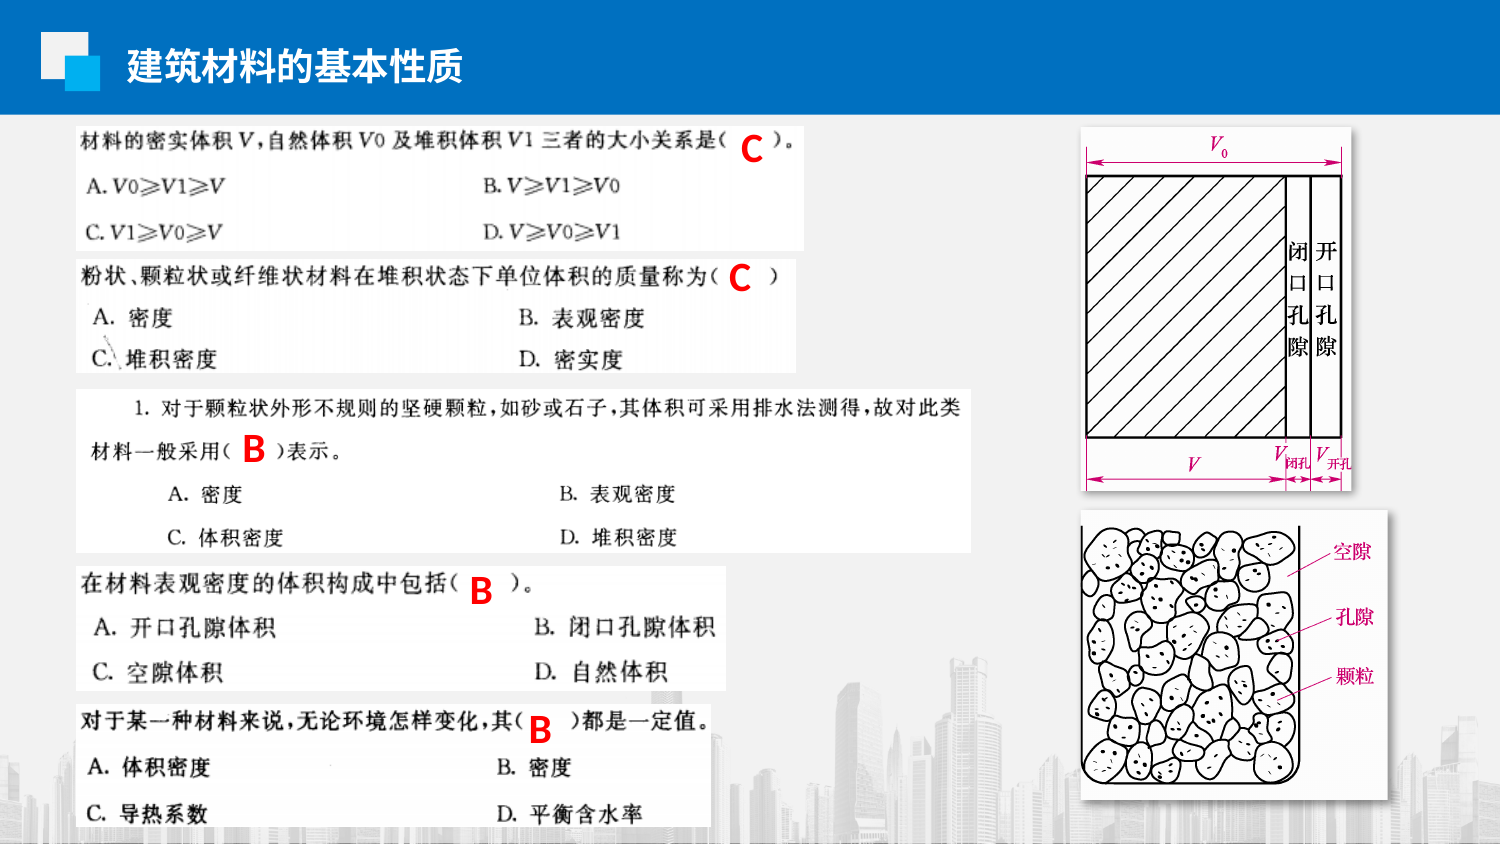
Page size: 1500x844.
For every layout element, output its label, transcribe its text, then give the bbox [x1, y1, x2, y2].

text_box B [513, 698, 561, 702]
picture [76, 703, 712, 827]
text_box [1080, 126, 1388, 800]
text_box 建筑材料的基本性质 [112, 35, 715, 96]
picture [76, 259, 796, 374]
text_box B [454, 561, 502, 565]
picture [76, 389, 971, 553]
text_box [0, 1, 1500, 117]
text_box C [726, 113, 774, 125]
text_box [63, 54, 102, 93]
picture [76, 126, 804, 251]
picture [76, 566, 726, 691]
text_box [39, 30, 91, 81]
